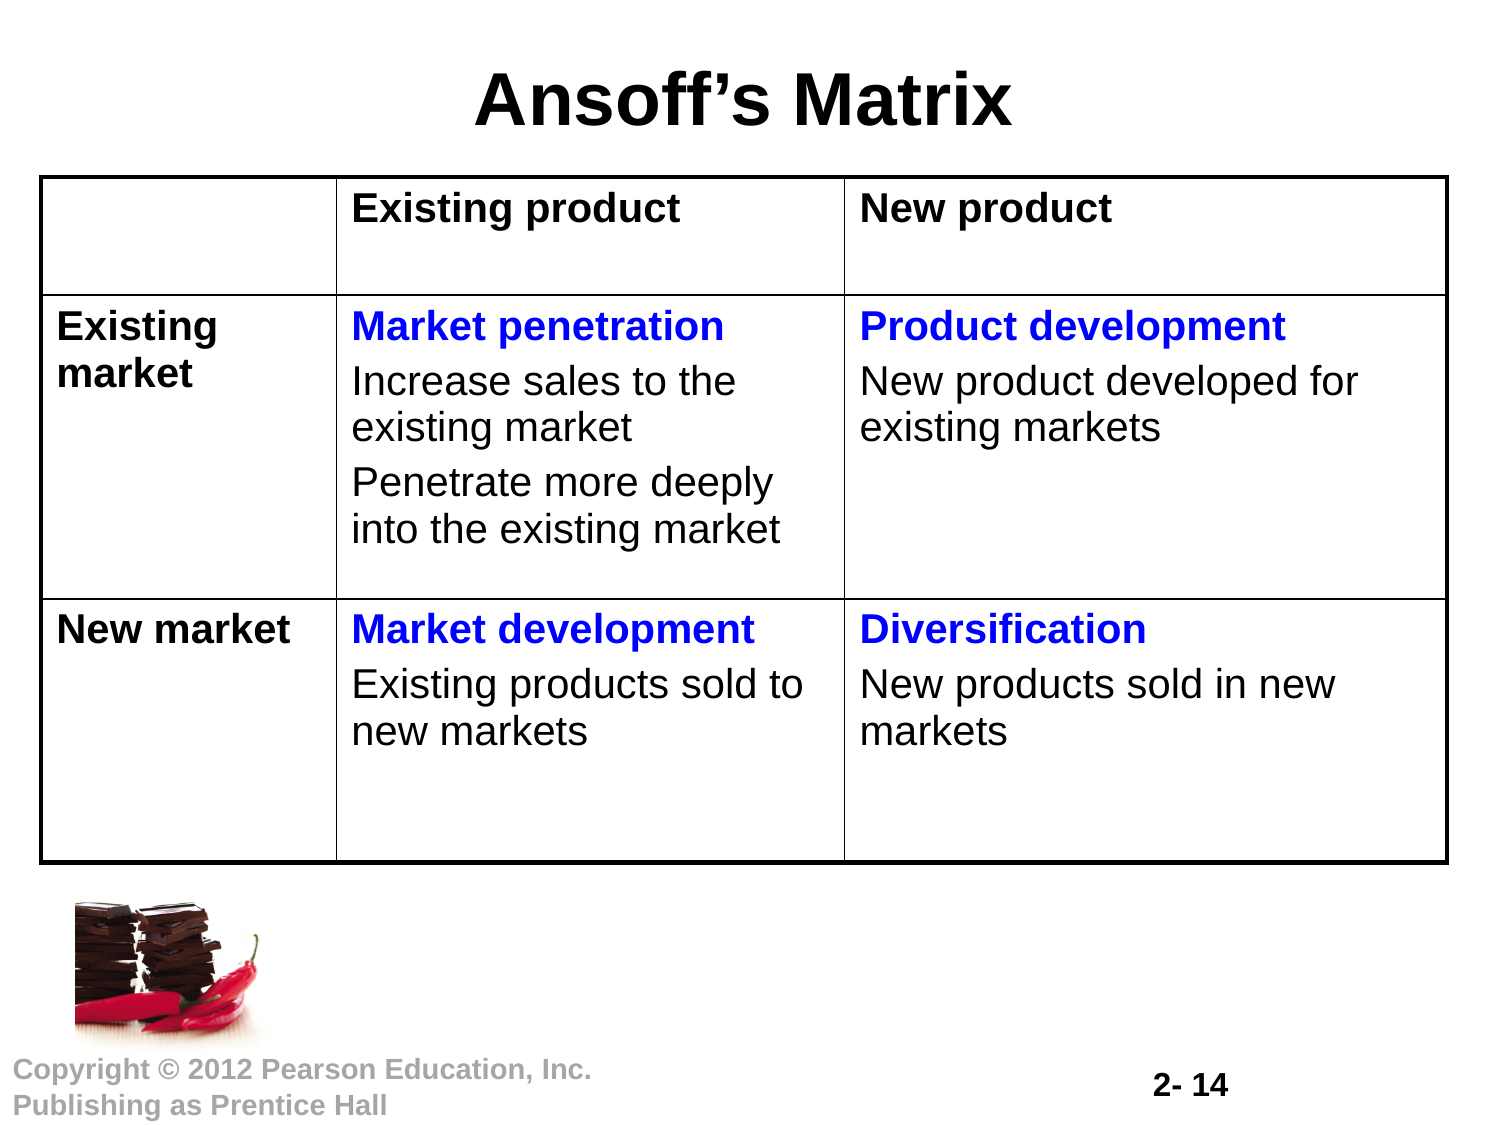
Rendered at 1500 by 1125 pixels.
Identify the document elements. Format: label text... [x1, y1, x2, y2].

title Ansoff’s Matrix [40, 18, 1448, 173]
table_cell Existing market [43, 296, 336, 598]
table_header [43, 179, 336, 294]
table_cell Product development New product developed for existing markets [845, 296, 1445, 598]
table_header Existing product [337, 179, 844, 294]
table_cell Diversification New products sold in new markets [845, 600, 1445, 860]
table_cell New market [43, 600, 336, 860]
picture [75, 887, 275, 1054]
table_cell Market development Existing products sold to new markets [337, 600, 844, 860]
table_cell Market penetration Increase sales to the existing market Penetrate more deeply into the existing market [337, 296, 844, 598]
table_header New product [845, 179, 1445, 294]
